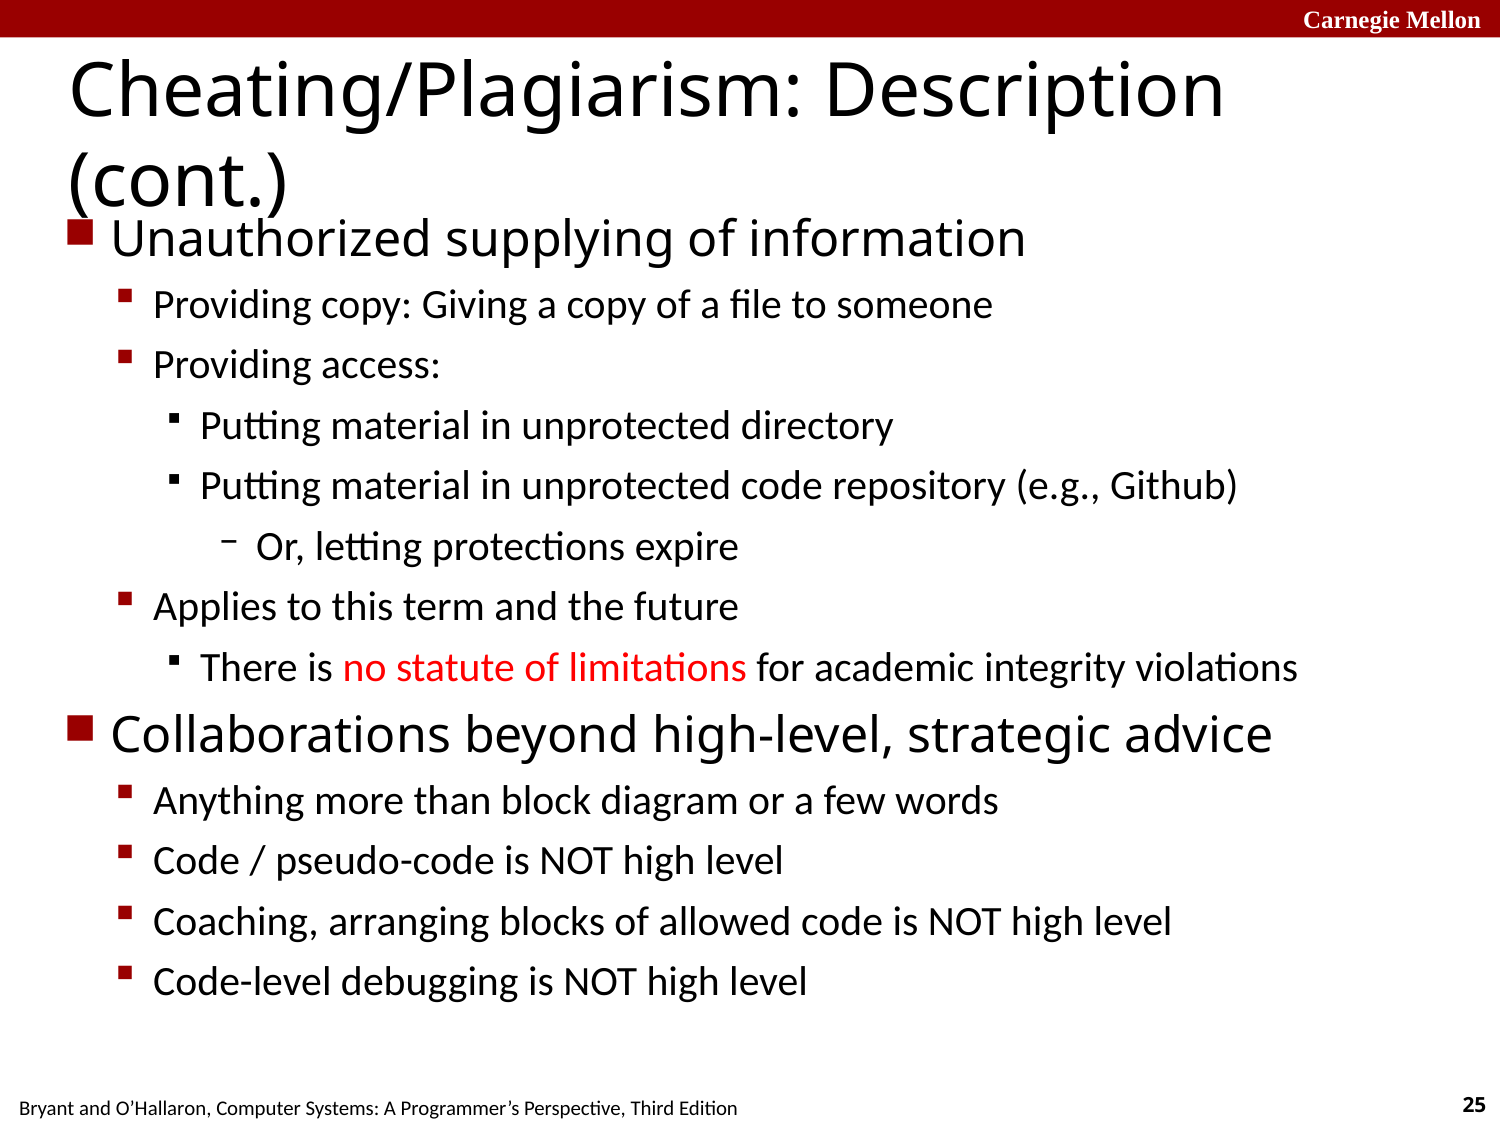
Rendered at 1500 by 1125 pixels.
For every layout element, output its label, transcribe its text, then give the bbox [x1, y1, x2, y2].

list Unauthorized supplying of information Providing copy: Giving a copy of a file to someone Providing access: Putting material in unprotected directory Putting material in unprotected code repository (e.g., Github) Or, letting protections expire Applies to this term and the future There is no statute of limitations for academic integrity violations Collaborations beyond high-level, strategic advice Anything more than block diagram or a few words Code / pseudo-code is NOT high level Coaching, arranging blocks of allowed code is NOT high level Code-level debugging is NOT high level [62, 199, 1438, 1088]
title Cheating/Plagiarism: Description (cont.) [62, 41, 1438, 199]
